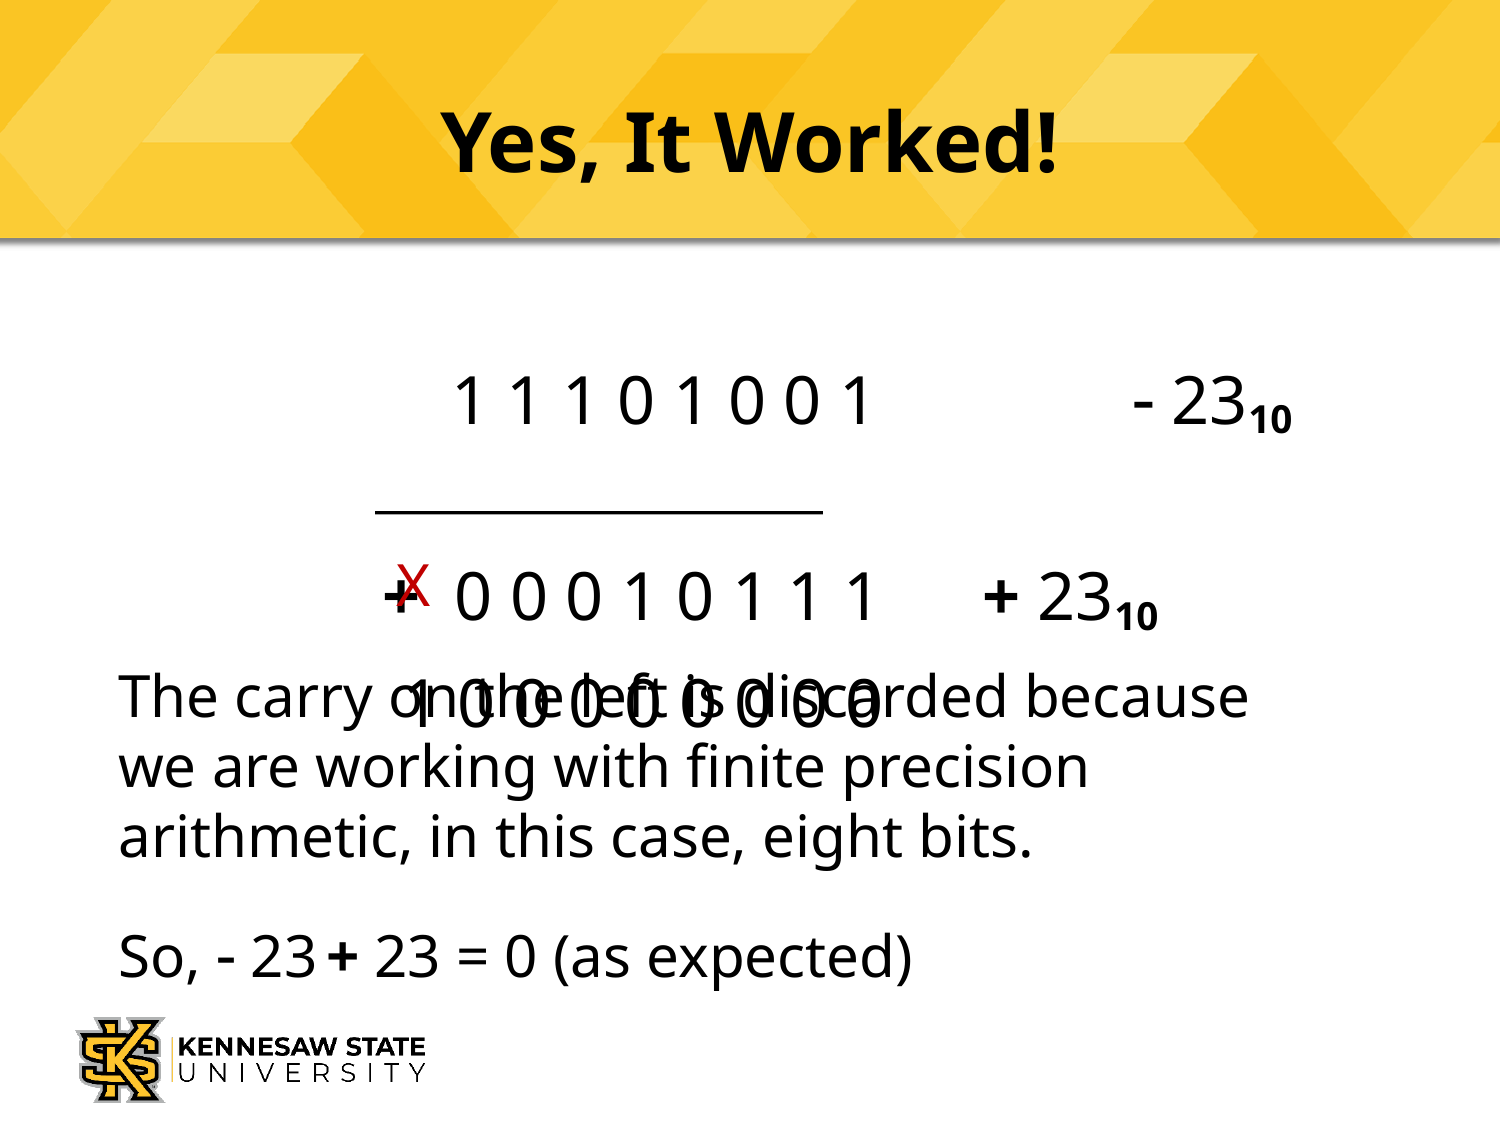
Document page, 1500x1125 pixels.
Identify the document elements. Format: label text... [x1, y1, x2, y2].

text_box 1 1 1 0 1 0 0 1  2310 + 0 0 0 1 0 1 1 1 + 2310 1 0 0 0 0 0 0 0 0 [363, 278, 1338, 754]
picture [0, 0, 1500, 251]
title Yes, It Worked! [75, 45, 1425, 233]
text_box The carry on the left is discarded because we are working with finite precision arithmetic, in this case, eight bits. So,  23 + 23 = 0 (as expected) [99, 649, 1313, 1002]
picture [75, 1017, 425, 1103]
text_box X [378, 538, 474, 628]
